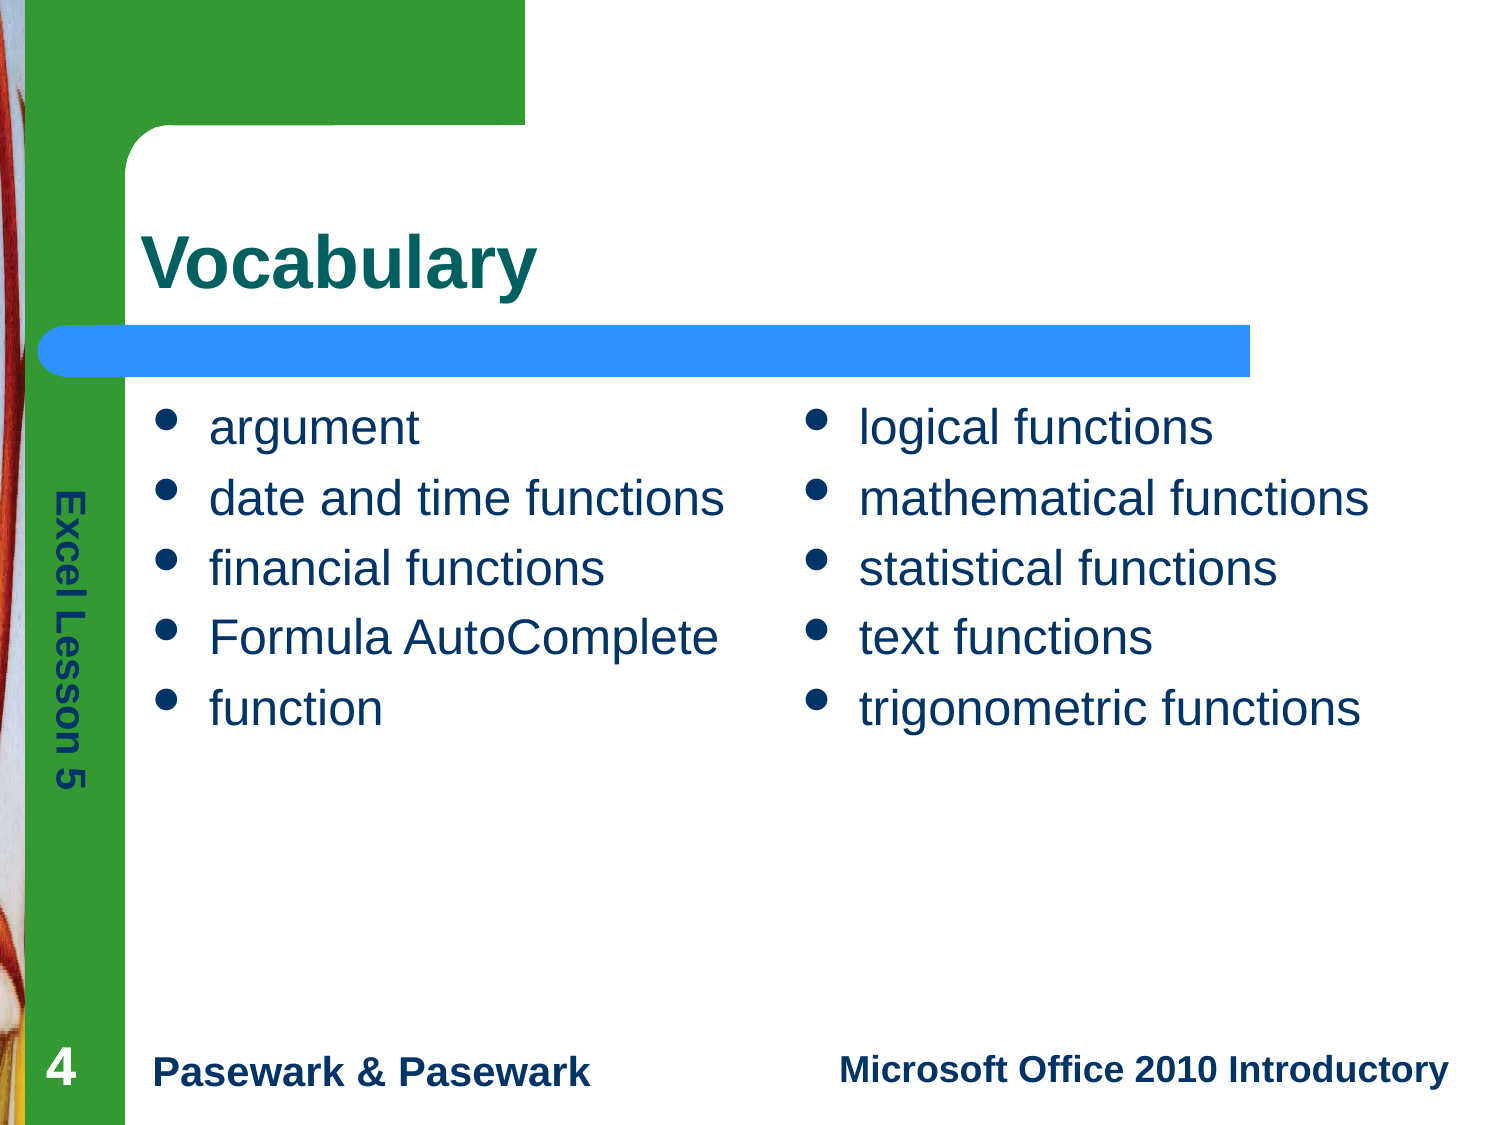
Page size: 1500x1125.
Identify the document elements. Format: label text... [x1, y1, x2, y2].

title Vocabulary [124, 124, 1426, 313]
list argument date and time functions financial functions Formula AutoComplete function [137, 387, 763, 1026]
text_box 4 [13, 1023, 111, 1105]
picture [0, 0, 25, 1125]
list logical functions mathematical functions statistical functions text functions trigonometric functions [787, 387, 1400, 1038]
